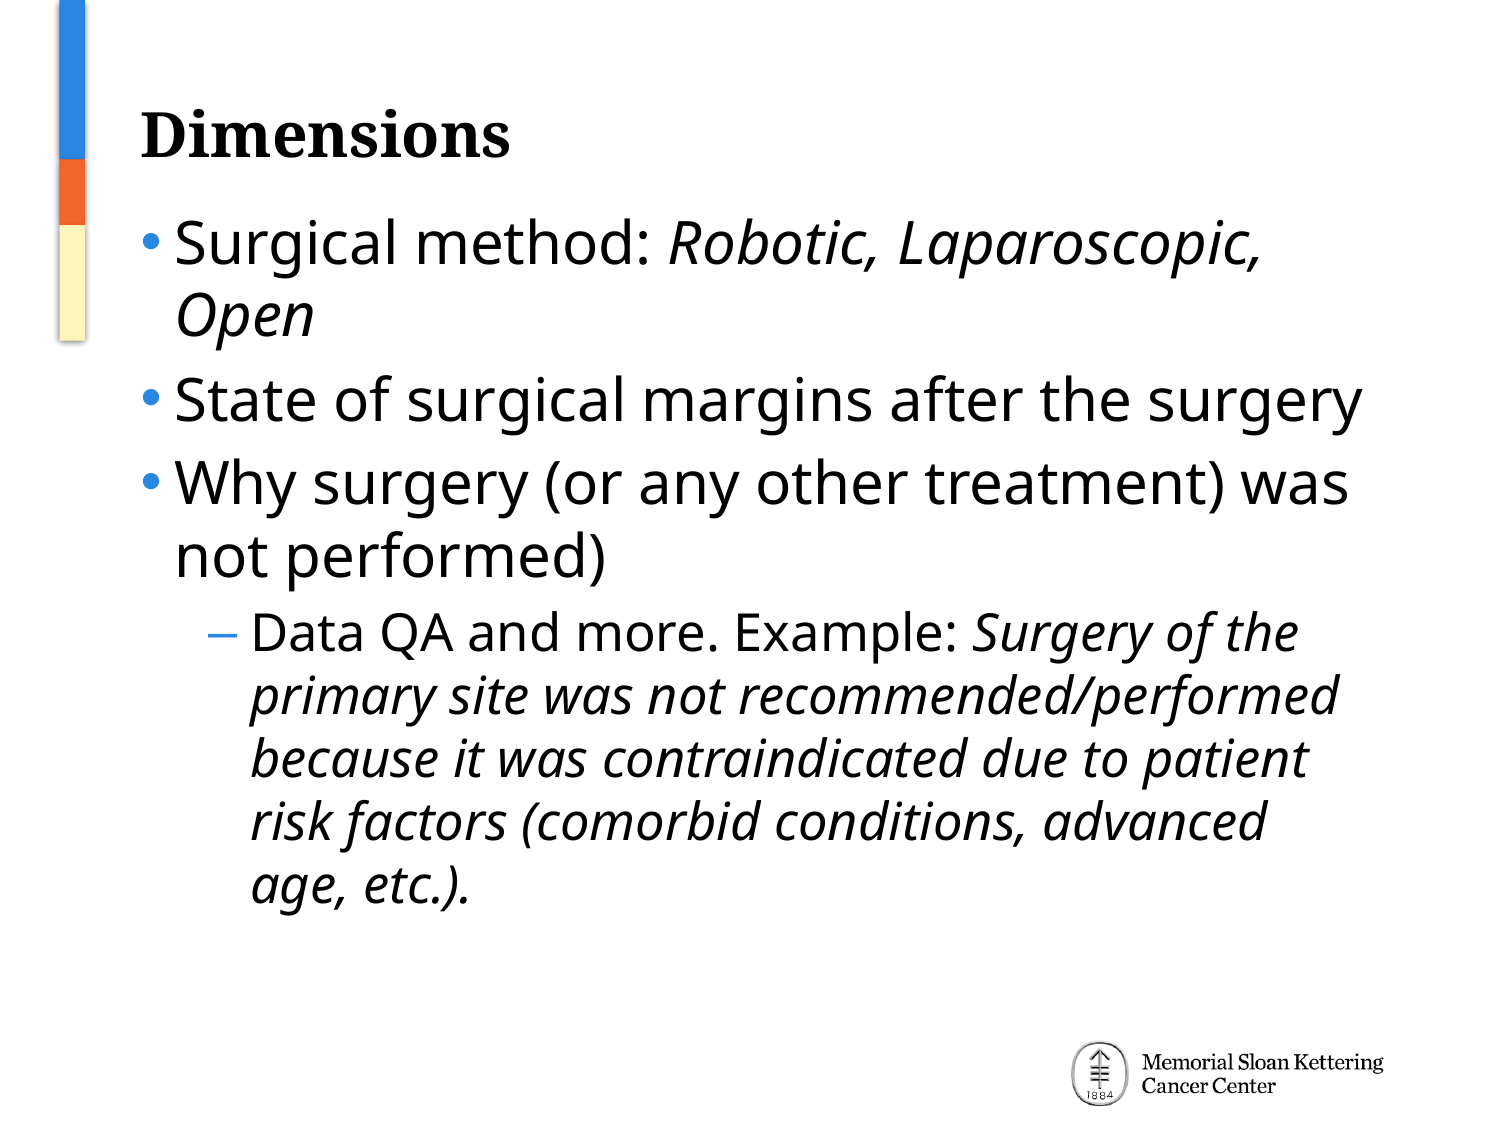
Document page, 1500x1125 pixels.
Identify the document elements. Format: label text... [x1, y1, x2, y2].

list Surgical method: Robotic, Laparoscopic, Open State of surgical margins after the surgery Why surgery (or any other treatment) was not performed) Data QA and more. Example: Surgery of the primary site was not recommended/performed because it was contraindicated due to patient risk factors (comorbid conditions, advanced age, etc.). [125, 197, 1386, 940]
title Dimensions [125, 48, 1436, 178]
